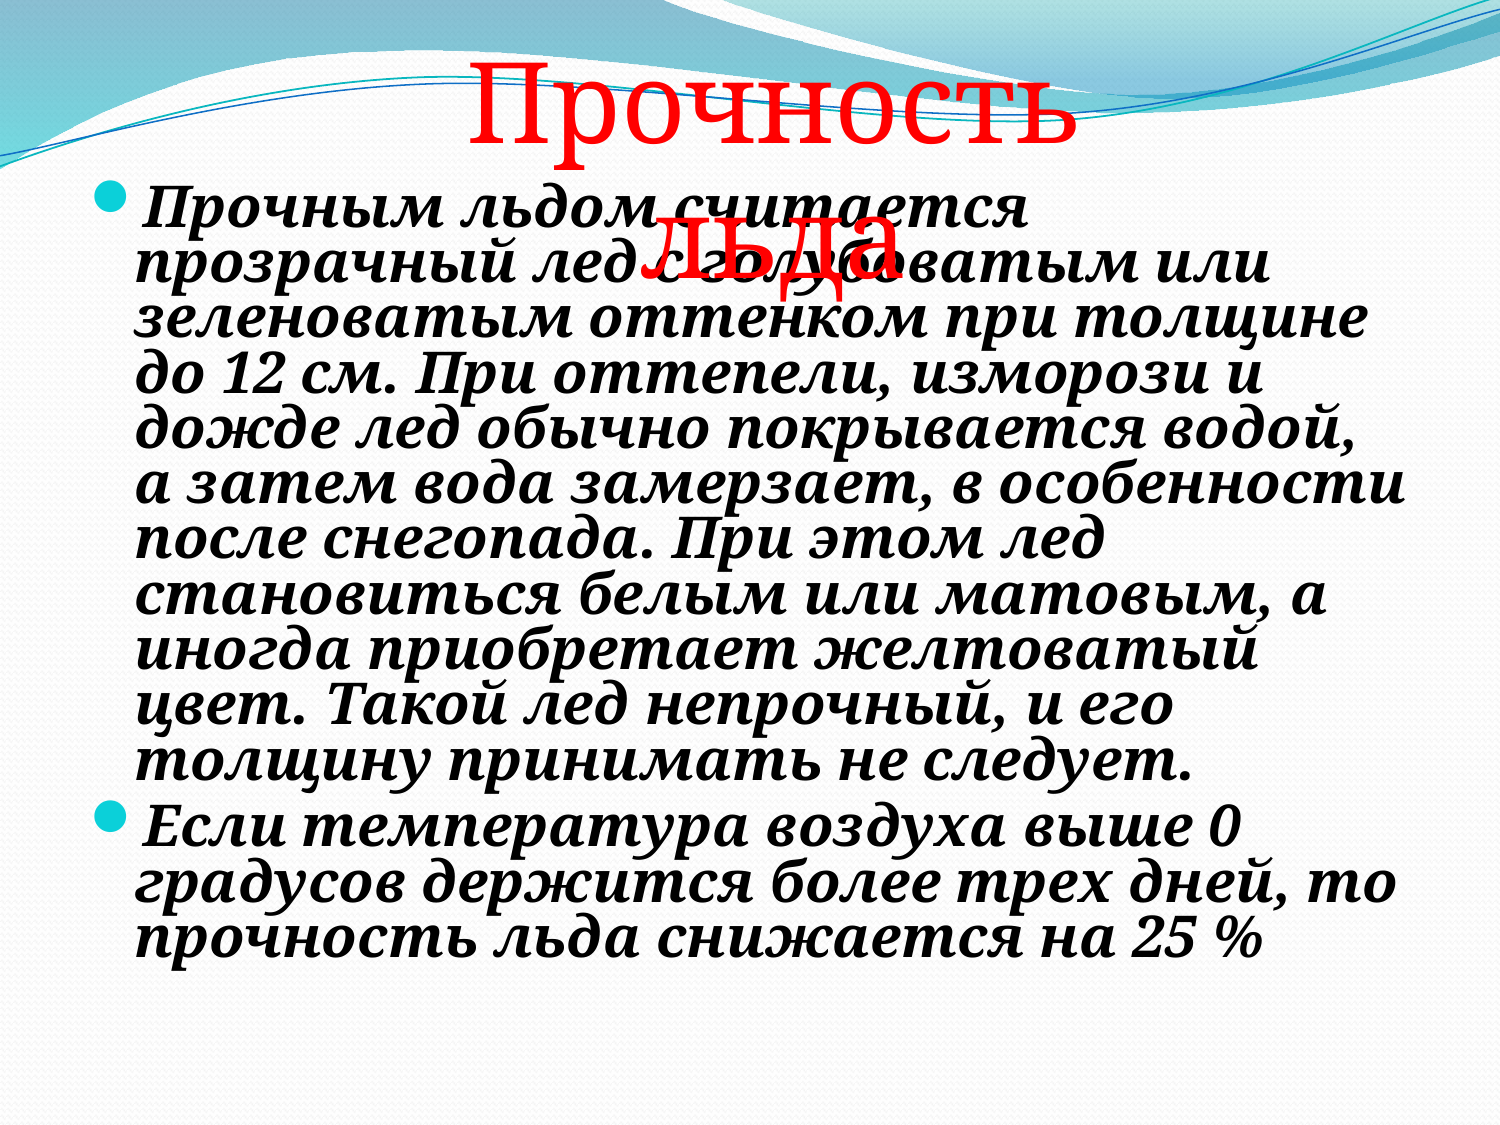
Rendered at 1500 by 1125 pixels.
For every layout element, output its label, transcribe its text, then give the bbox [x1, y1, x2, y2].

list Прочным льдом считается прозрачный лед с голубоватым или зеленоватым оттенком при толщине до 12 см. При оттепели, изморози и дожде лед обычно покрывается водой, а затем вода замерзает, в особенности после снегопада. При этом лед становиться белым или матовым, а иногда приобретает желтоватый цвет. Такой лед непрочный, и его толщину принимать не следует. Если температура воздуха выше 0 градусов держится более трех дней, то прочность льда снижается на 25 % [75, 175, 1425, 1038]
text_box Прочность льда [351, 23, 1198, 309]
